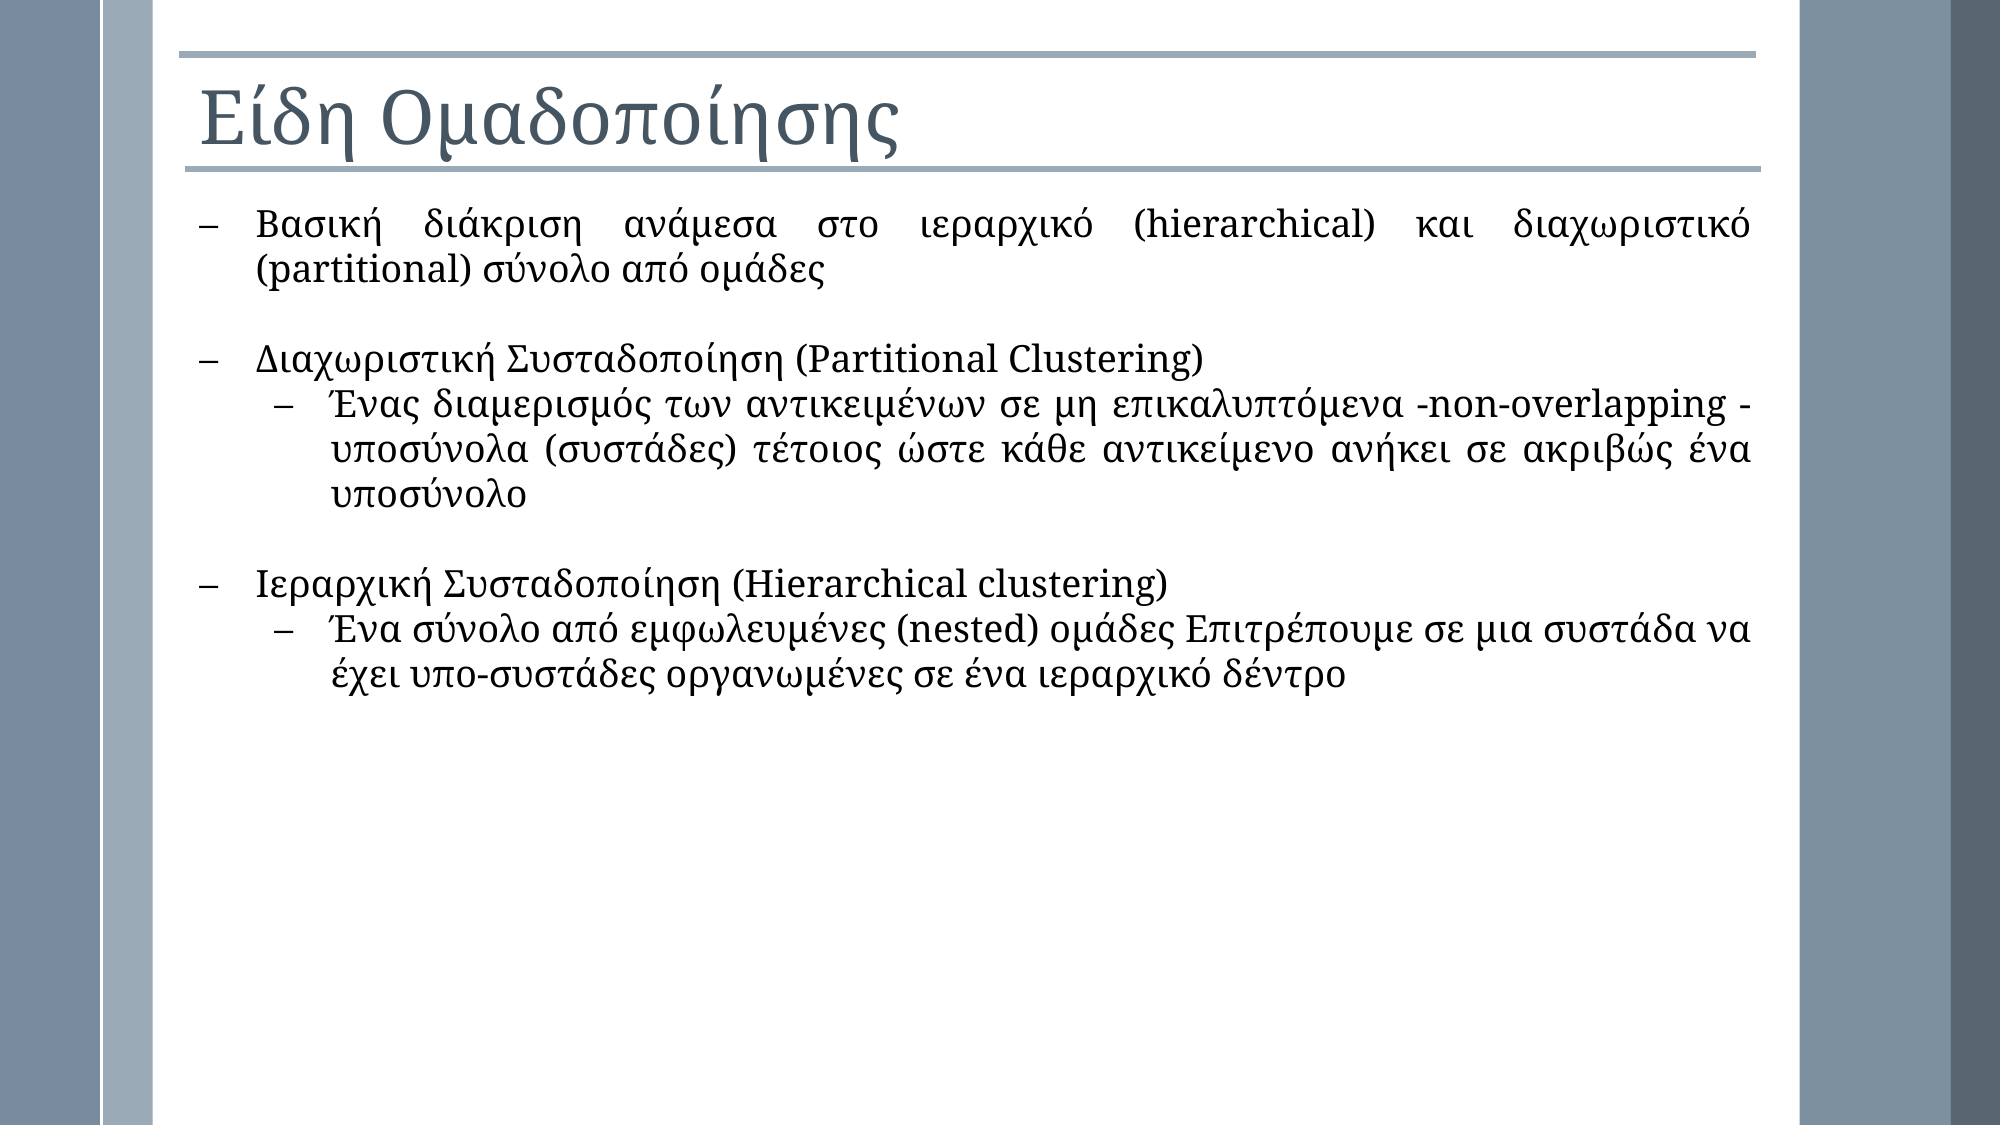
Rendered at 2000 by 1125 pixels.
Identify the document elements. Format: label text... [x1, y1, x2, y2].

text_box Είδη Ομαδοποίησης [184, 62, 1756, 167]
text_box Βασική διάκριση ανάμεσα στο ιεραρχικό (hierarchical) και διαχωριστικό (partitional) σύνολο από ομάδες Διαχωριστική Συσταδοποίηση (Partitional Clustering) Ένας διαμερισμός των αντικειμένων σε μη επικαλυπτόμενα -non-overlapping - υποσύνολα (συστάδες) τέτοιος ώστε κάθε αντικείμενο ανήκει σε ακριβώς ένα υποσύνολο Ιεραρχική Συσταδοποίηση (Hierarchical clustering) Ένα σύνολο από εμφωλευμένες (nested) ομάδες Επιτρέπουμε σε μια συστάδα να έχει υπο-συστάδες οργανωμένες σε ένα ιεραρχικό δέντρο [184, 192, 1768, 748]
